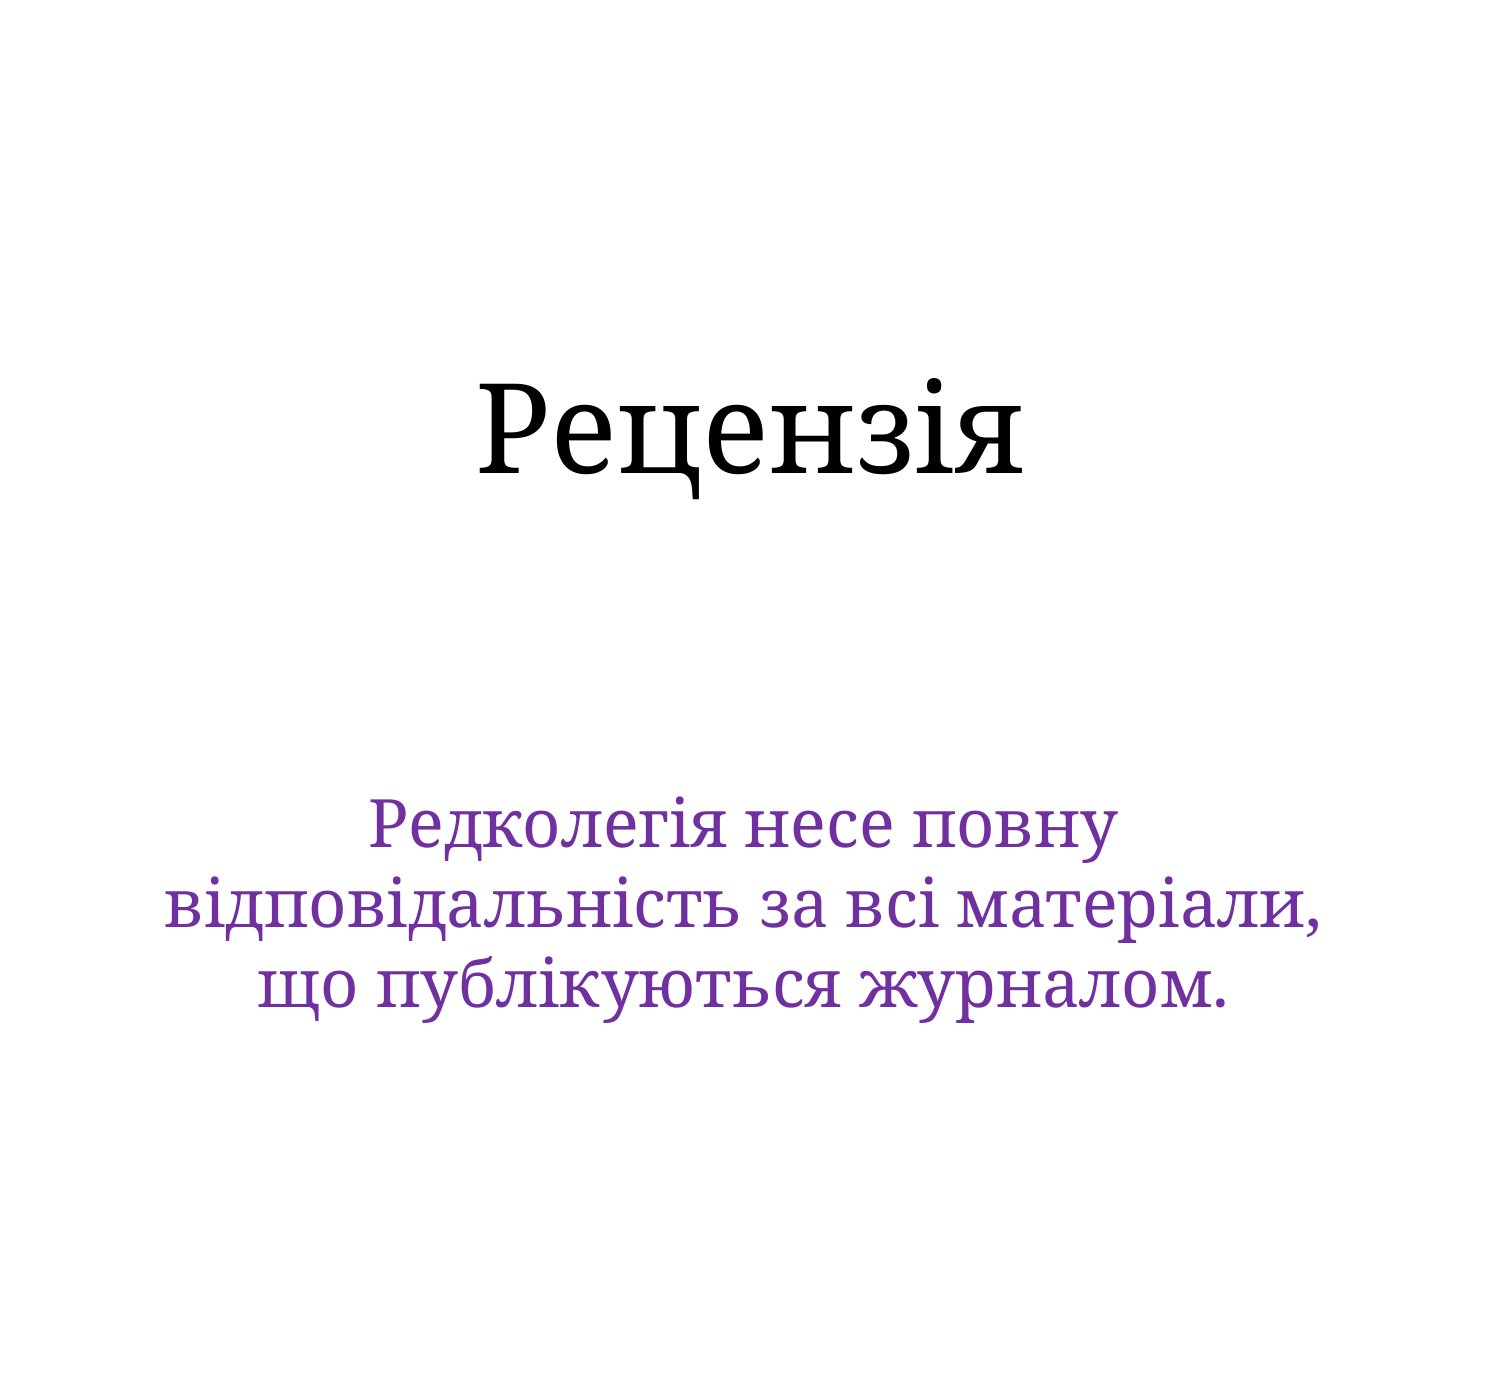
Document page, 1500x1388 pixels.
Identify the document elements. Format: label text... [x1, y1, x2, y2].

subtitle Редколегія несе повну відповідальність за всі матеріали, що публікуються журналом. [150, 781, 1338, 1024]
title Рецензія [112, 348, 1388, 501]
